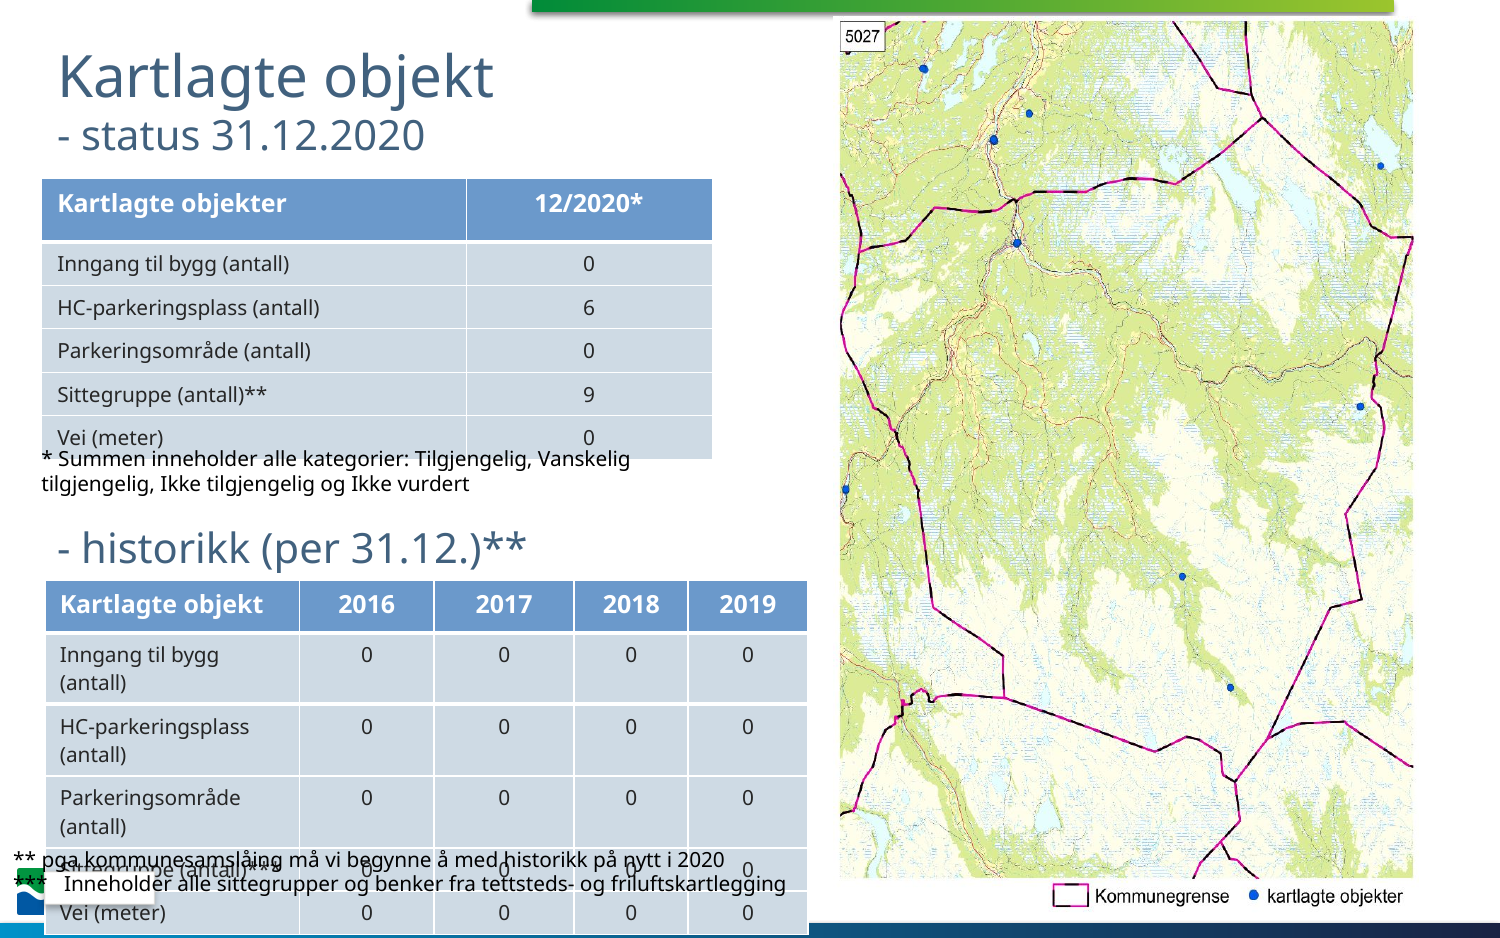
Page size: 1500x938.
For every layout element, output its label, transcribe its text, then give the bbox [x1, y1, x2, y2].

table_cell 0 [575, 706, 687, 775]
table_cell Inngang til bygg (antall) [46, 635, 299, 702]
table_cell Inngang til bygg (antall) [42, 244, 466, 285]
table_cell 0 [575, 635, 687, 702]
table_cell 9 [467, 373, 712, 415]
table_header 2019 [689, 581, 807, 631]
table_cell 0 [689, 706, 807, 775]
table_cell 0 [467, 416, 712, 459]
table_cell 0 [300, 904, 433, 934]
table_cell Vei (meter) [46, 904, 299, 934]
table_header 12/2020* [467, 179, 712, 240]
table_cell 0 [802, 849, 807, 890]
text_box * Summen inneholder alle kategorier: Tilgjengelig, Vanskelig tilgjengelig, Ikke tilgjengelig og Ikke vurdert [26, 438, 711, 504]
table_cell 0 [300, 706, 433, 775]
table_cell 0 [467, 244, 712, 285]
table_cell 0 [435, 635, 573, 702]
table_header Kartlagte objekt [46, 581, 299, 631]
table_cell HC-parkeringsplass (antall) [42, 286, 466, 328]
table_header Kartlagte objekter [42, 179, 466, 240]
table_cell Parkeringsområde (antall) [46, 777, 299, 838]
table_cell Sittegruppe (antall)** [42, 373, 466, 415]
table_cell 0 [467, 329, 712, 372]
table_cell 0 [689, 892, 807, 934]
table_cell 0 [300, 635, 433, 702]
table_header 2017 [435, 581, 573, 631]
table_cell 0 [575, 904, 687, 934]
table_cell HC-parkeringsplass (antall) [46, 706, 299, 775]
text_box - historikk (per 31.12.)** [42, 496, 828, 580]
table_header 2016 [300, 581, 433, 631]
text_box ** pga kommunesamslåing må vi begynne å med historikk på nytt i 2020 *** Inneholder alle sittegrupper og benker fra tettsteds- og friluftskartlegging [0, 838, 802, 904]
picture [833, 16, 1419, 913]
table_header 2018 [575, 581, 687, 631]
table_cell 0 [575, 777, 687, 838]
table_cell 0 [689, 635, 807, 702]
table_cell 0 [689, 777, 807, 847]
table_cell 0 [435, 706, 573, 775]
table_cell Parkeringsområde (antall) [42, 329, 466, 372]
table_cell 6 [467, 286, 712, 328]
table_cell 0 [300, 777, 433, 838]
table_cell 0 [435, 777, 573, 838]
text_box Kartlagte objekt - status 31.12.2020 [42, 24, 828, 167]
table_cell 0 [435, 904, 573, 934]
table_cell Vei (meter) [42, 416, 466, 438]
